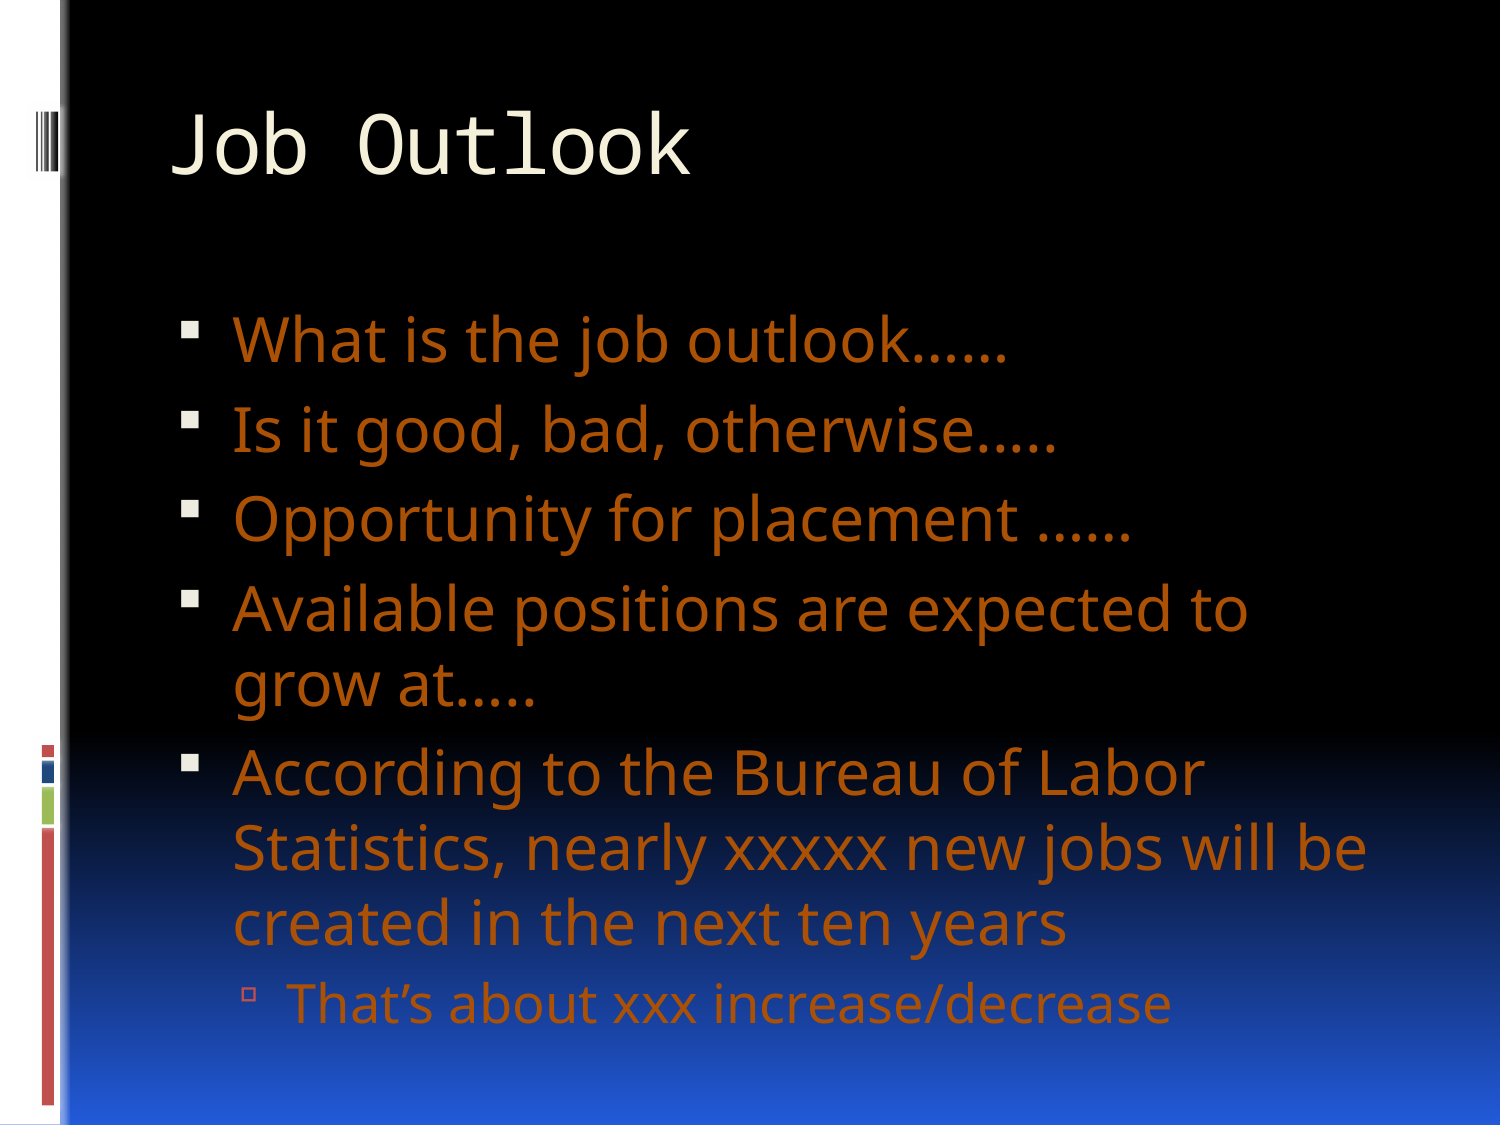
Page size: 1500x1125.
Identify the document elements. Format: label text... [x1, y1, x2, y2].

list What is the job outlook…… Is it good, bad, otherwise..... Opportunity for placement …… Available positions are expected to grow at….. According to the Bureau of Labor Statistics, nearly xxxxx new jobs will be created in the next ten years That’s about xxx increase/decrease [149, 292, 1426, 1043]
title Job Outlook [150, 84, 1425, 235]
